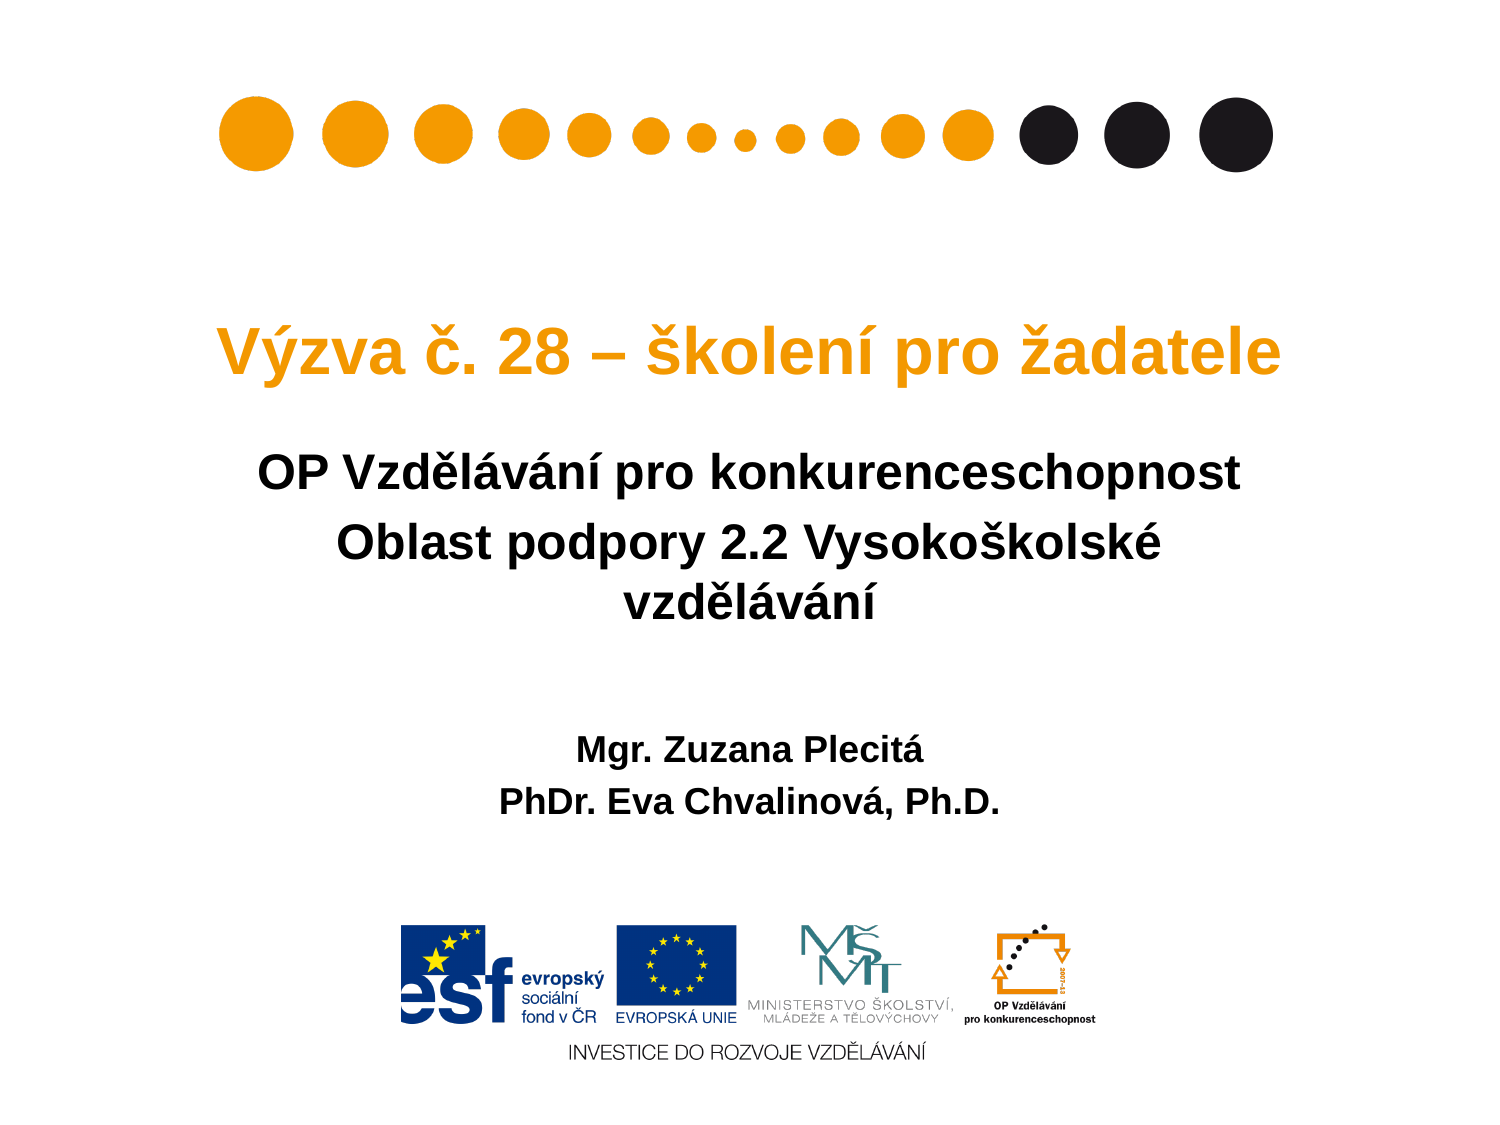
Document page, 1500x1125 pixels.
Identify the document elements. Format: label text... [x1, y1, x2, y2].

picture [215, 93, 1275, 176]
picture [399, 922, 1100, 1061]
subtitle OP Vzdělávání pro konkurenceschopnost Oblast podpory 2.2 Vysokoškolské vzdělávání Mgr. Zuzana Plecitá PhDr. Eva Chvalinová, Ph.D. [224, 432, 1276, 773]
title Výzva č. 28 – školení pro žadatele [112, 263, 1388, 433]
